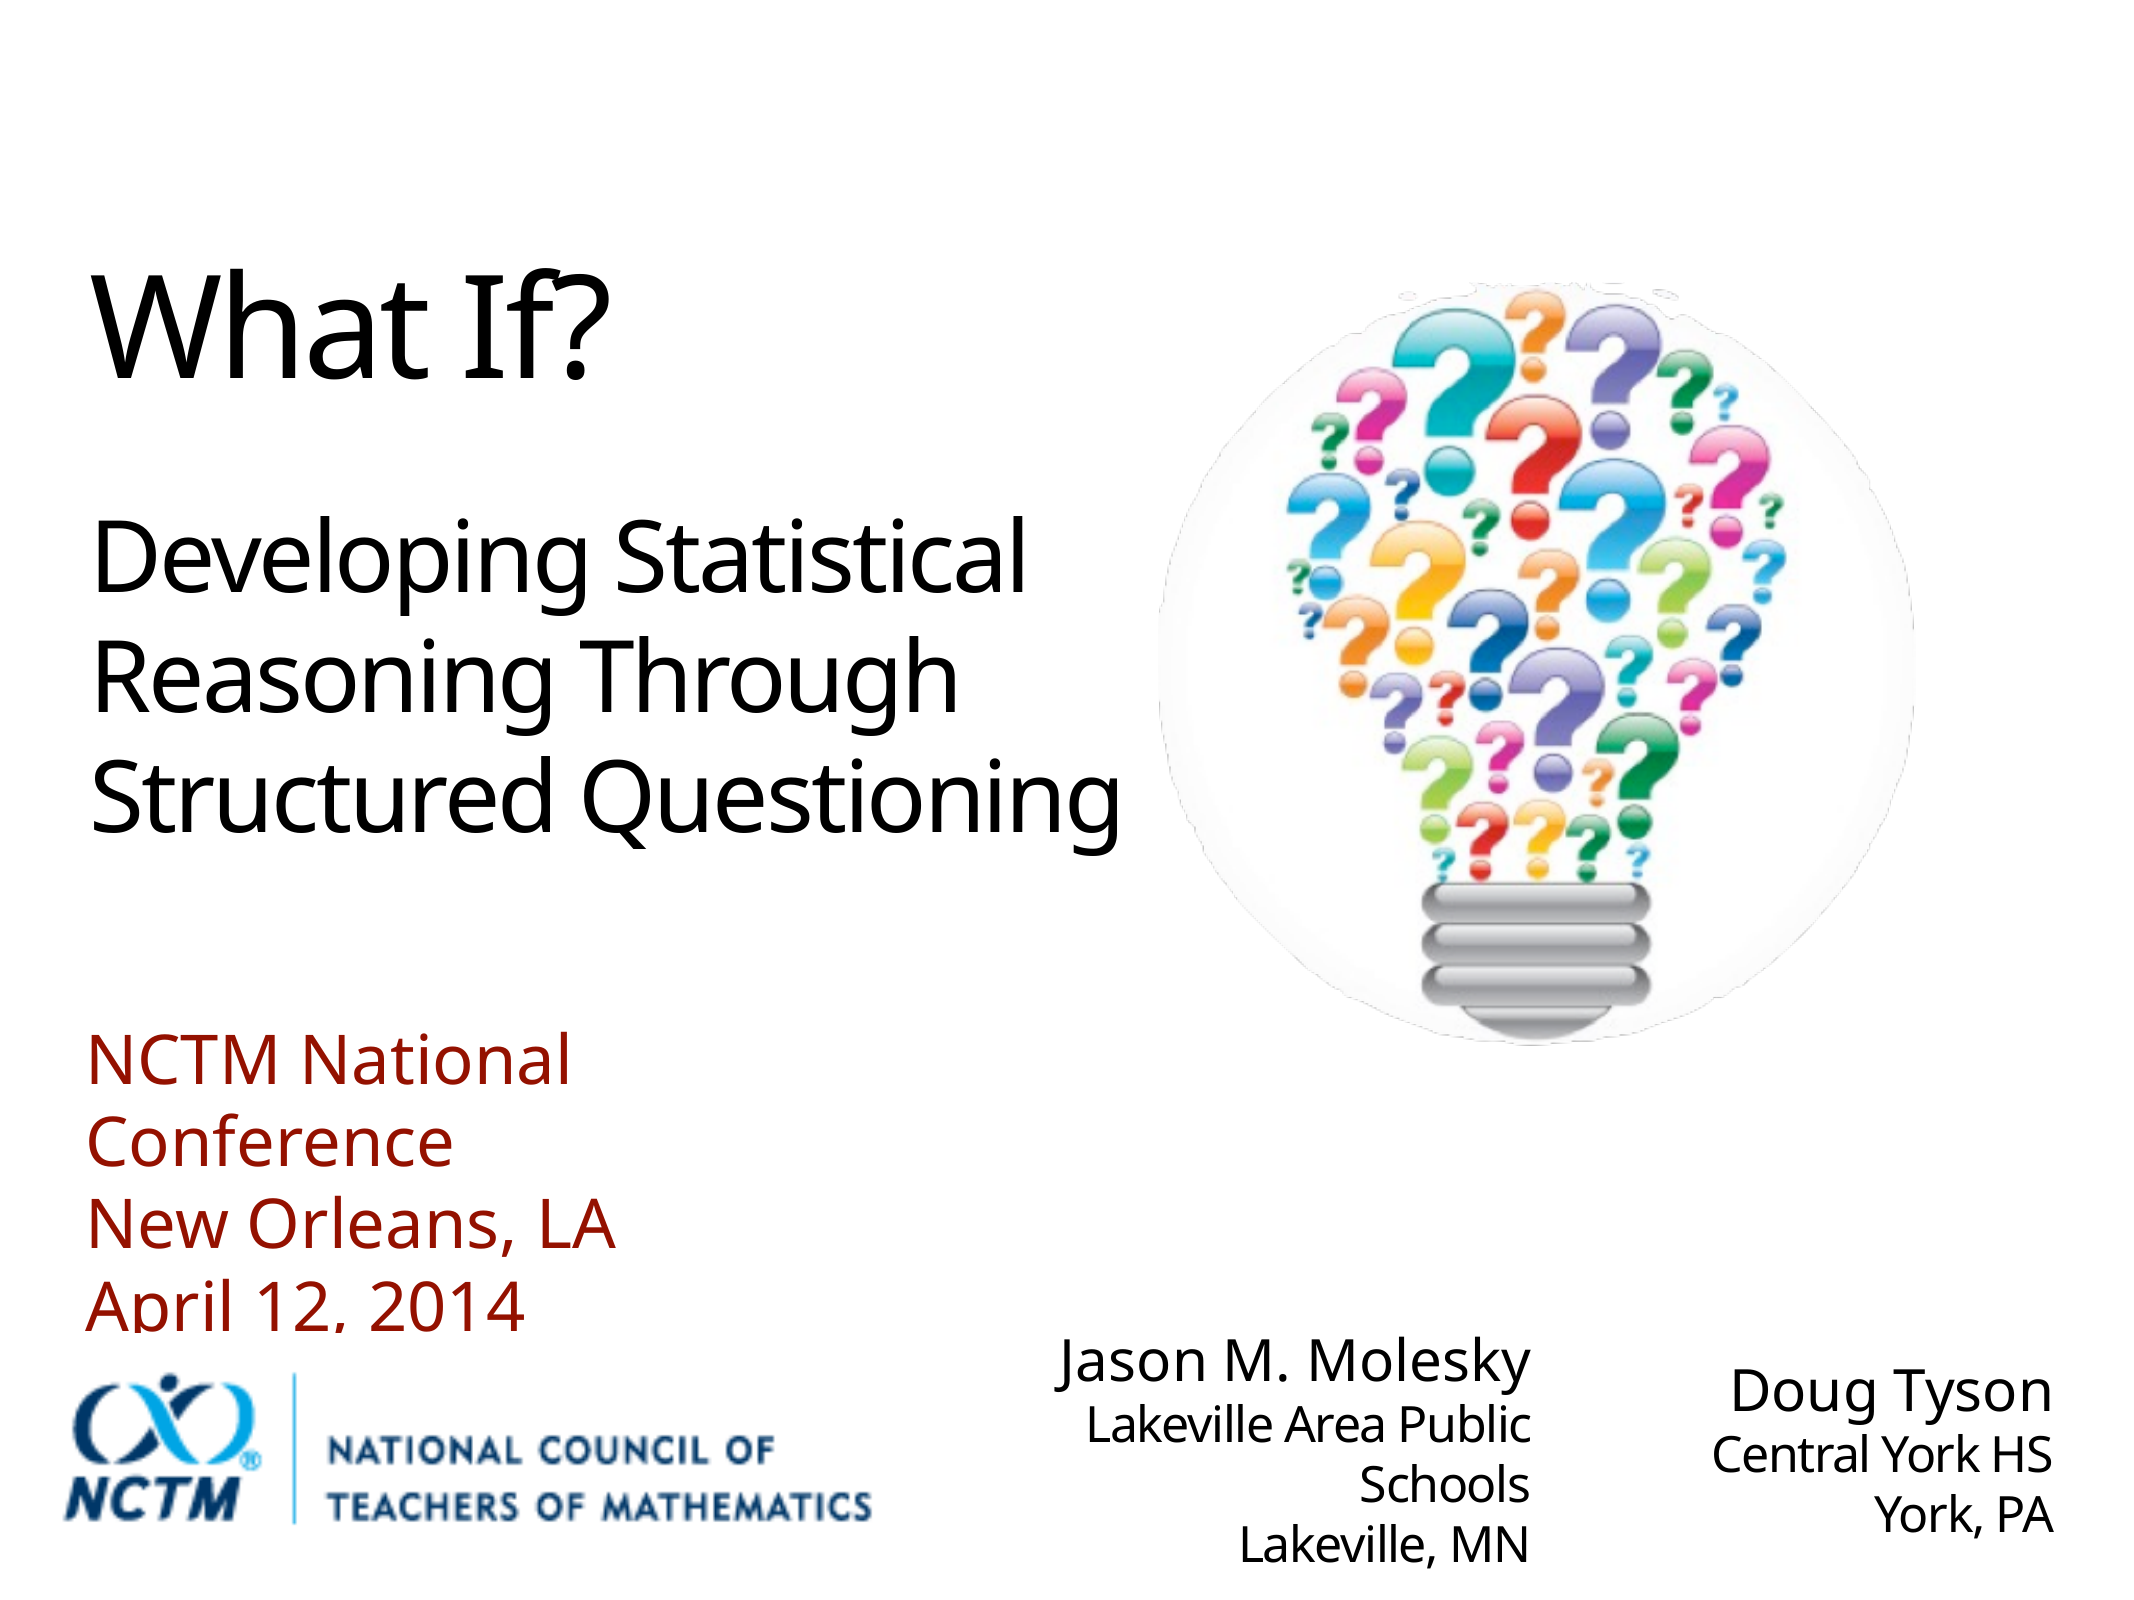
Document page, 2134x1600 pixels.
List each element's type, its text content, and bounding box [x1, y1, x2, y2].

picture [32, 1333, 913, 1563]
text_box Jason M. Molesky Lakeville Area Public Schools Lakeville, MN [947, 1329, 1470, 1567]
text_box NCTM National Conference New Orleans, LA April 12, 2014 [85, 1052, 934, 1309]
picture [1158, 282, 1917, 1048]
text_box Doug Tyson Central York HS York, PA [1470, 1329, 2055, 1567]
title What If? Developing Statistical Reasoning Through Structured Questioning [89, 86, 1157, 1001]
